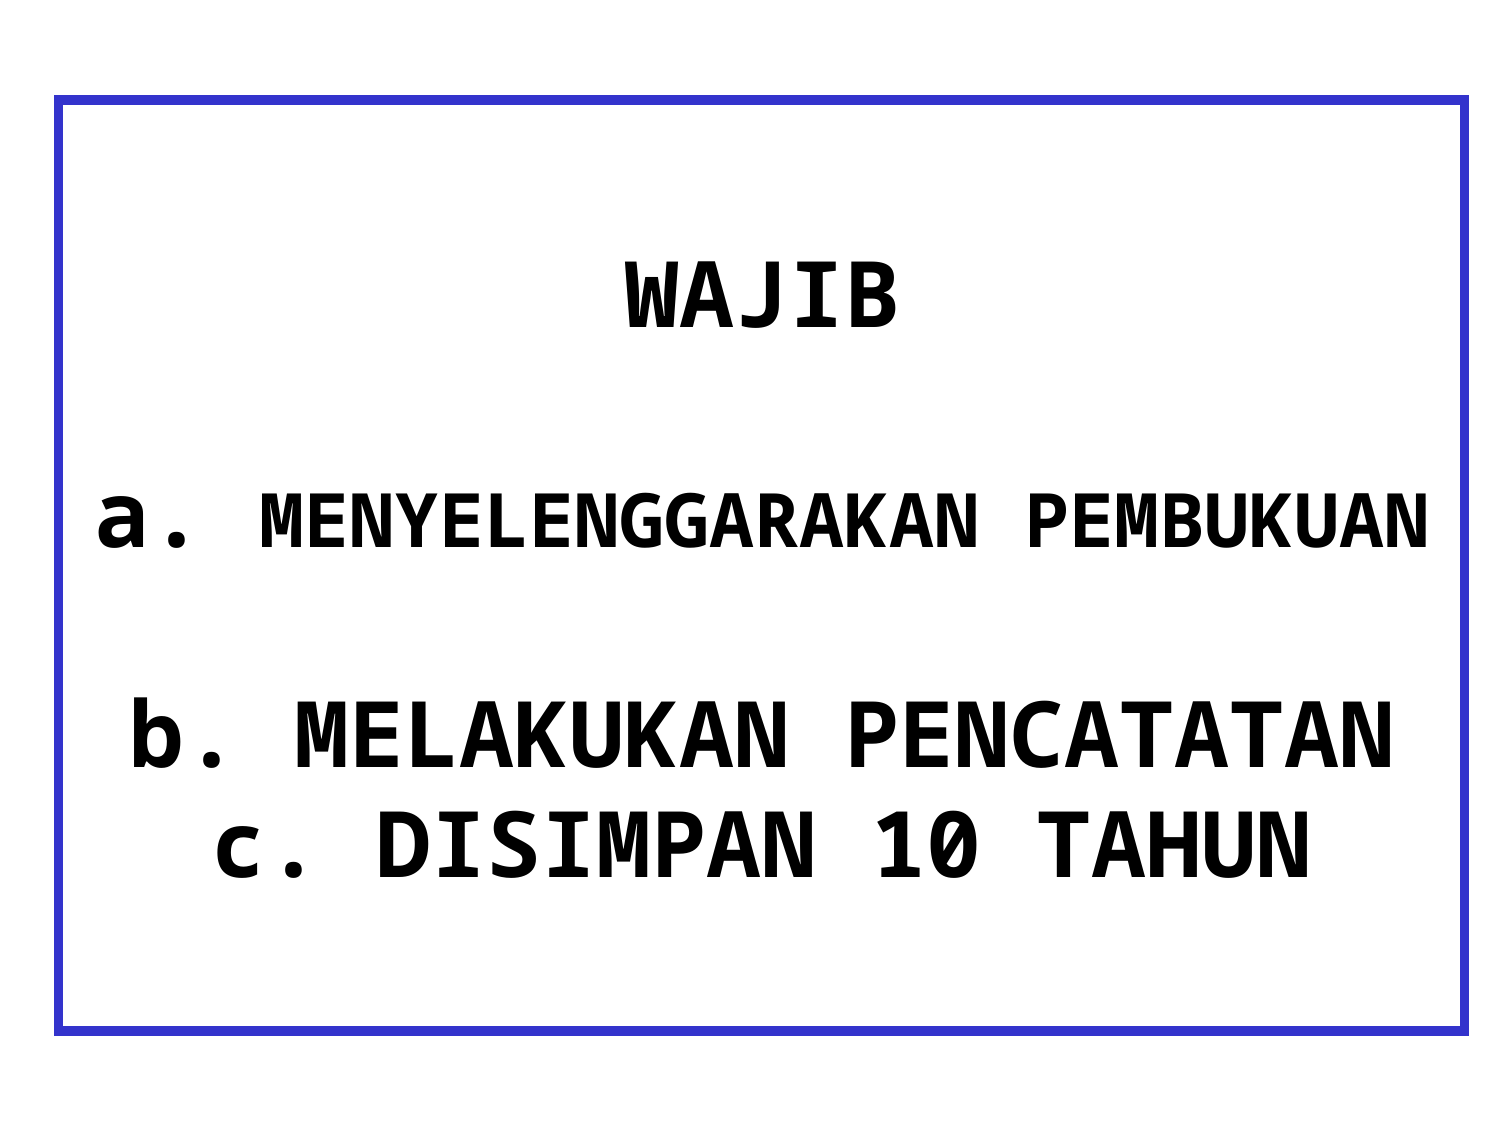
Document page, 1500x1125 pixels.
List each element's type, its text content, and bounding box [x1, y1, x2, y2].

title WAJIB a. MENYELENGGARAKAN PEMBUKUAN b. MELAKUKAN PENCATATAN c. DISIMPAN 10 TAHUN [58, 99, 1466, 1032]
